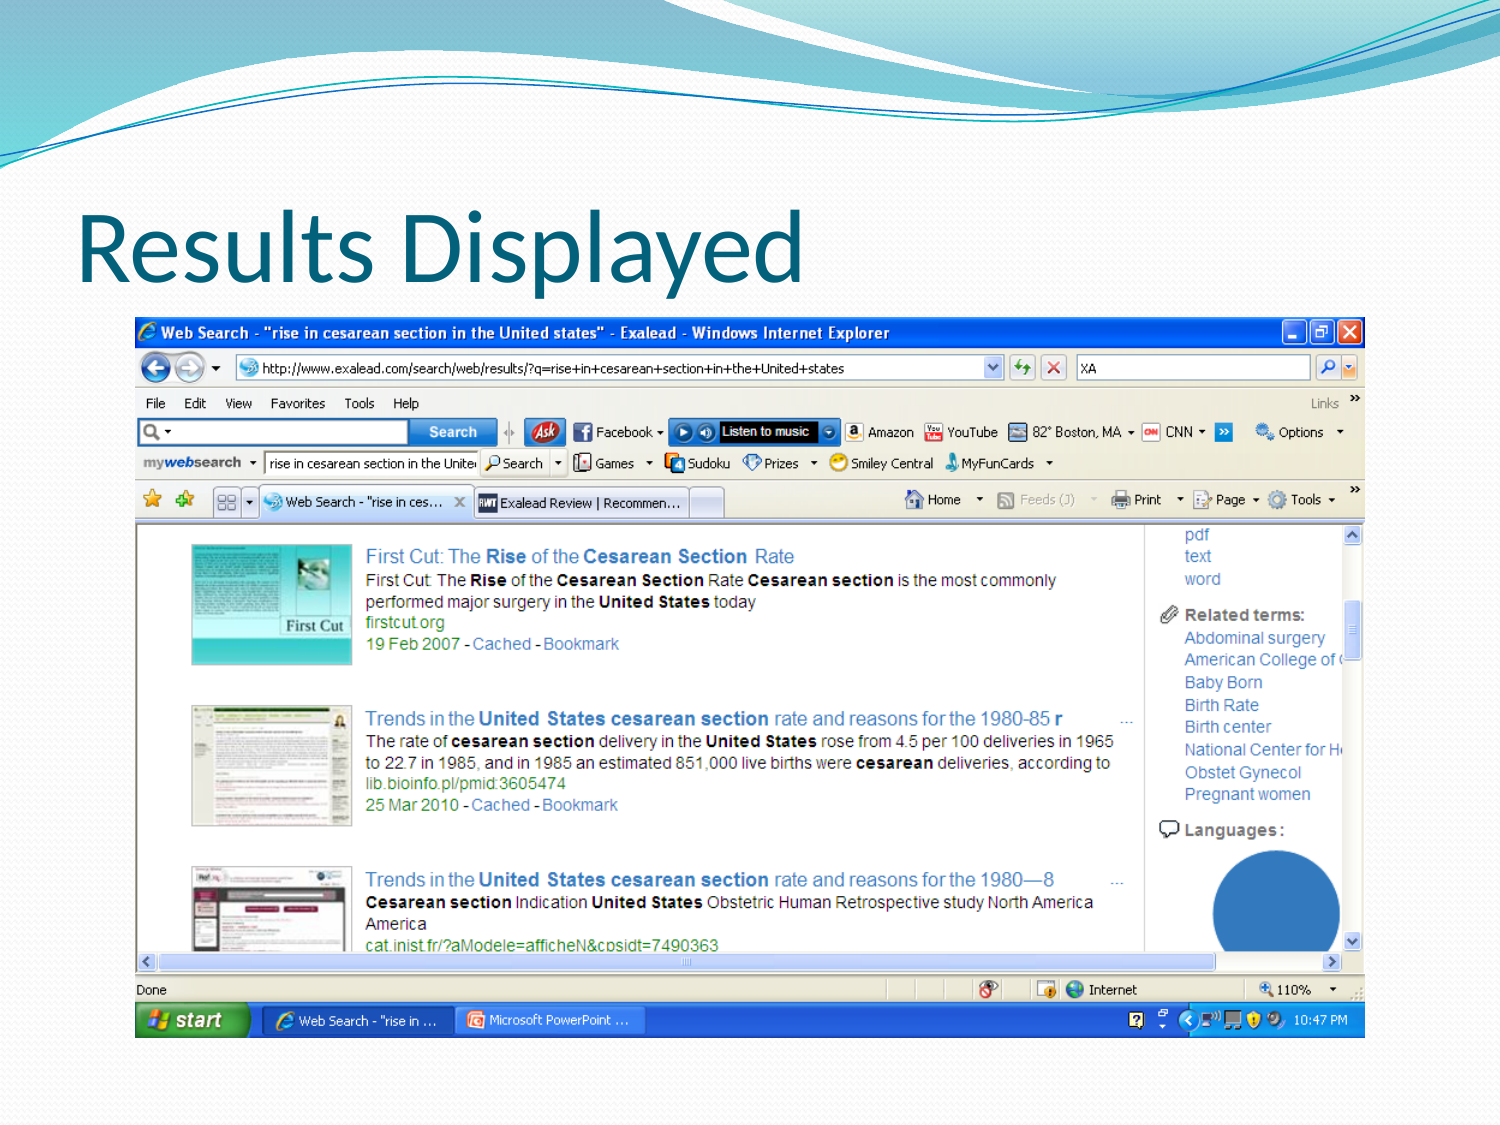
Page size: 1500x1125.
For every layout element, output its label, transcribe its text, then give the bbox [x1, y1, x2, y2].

title Results Displayed [75, 115, 1425, 303]
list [135, 317, 1365, 1038]
